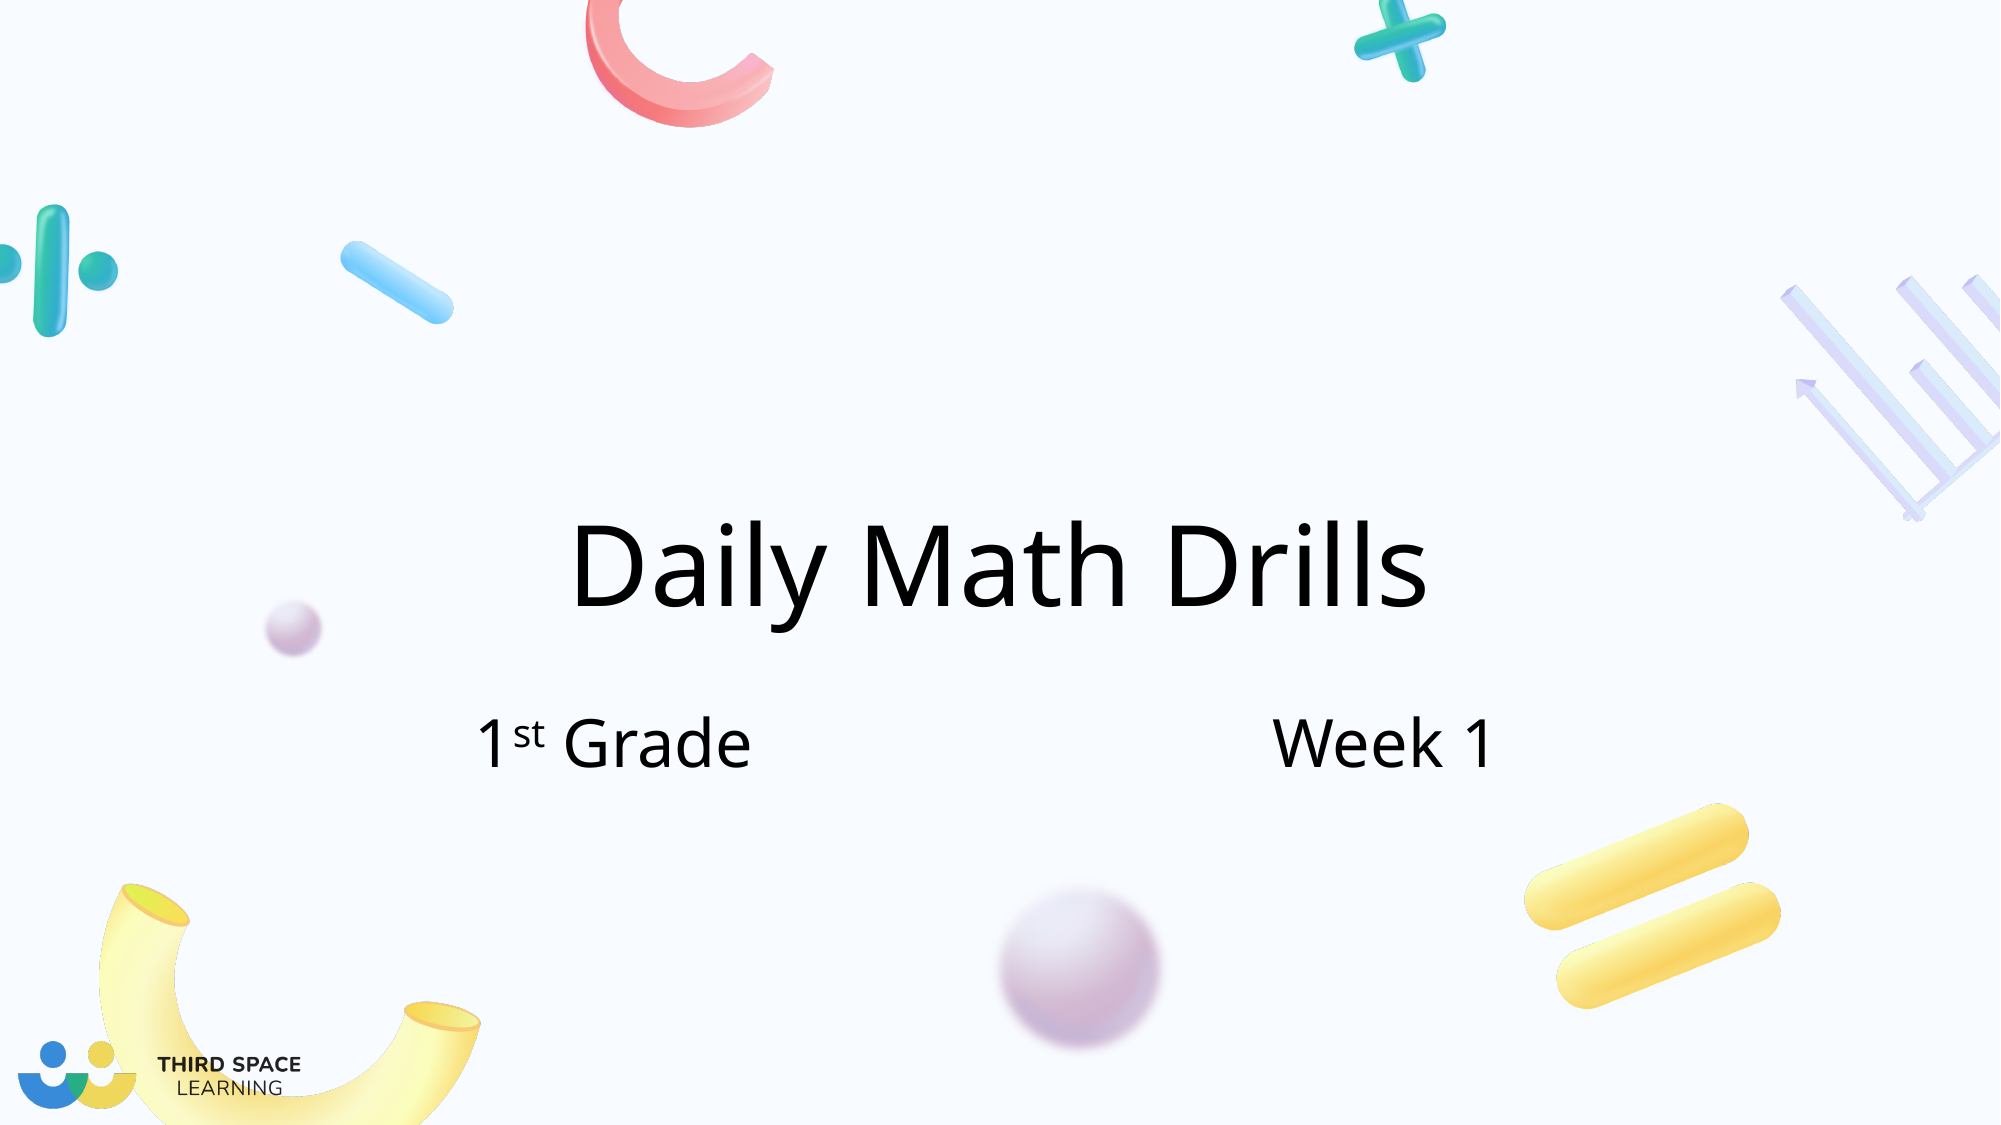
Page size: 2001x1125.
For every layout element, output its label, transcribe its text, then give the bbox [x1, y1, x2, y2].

picture [0, 0, 2000, 1125]
list Week 1 [1080, 703, 1692, 821]
list 1st Grade [308, 703, 920, 821]
